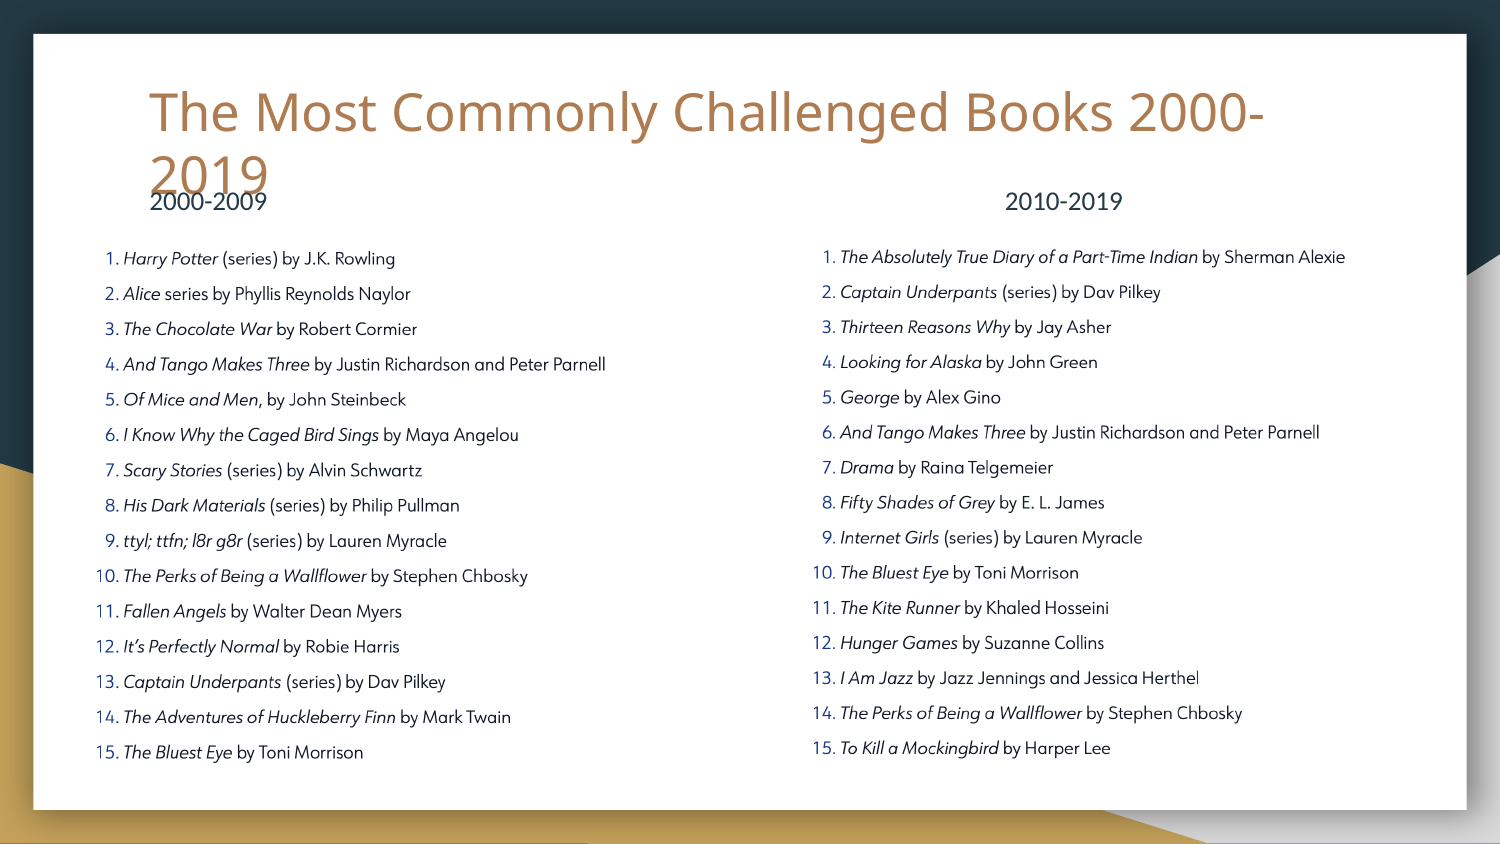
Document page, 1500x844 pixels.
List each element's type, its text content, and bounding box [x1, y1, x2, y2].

list 2010-2019 [989, 164, 1140, 232]
list 2000-2009 [134, 164, 285, 232]
title The Most Commonly Challenged Books 2000-2019 [134, 63, 1366, 221]
picture [795, 233, 1409, 769]
picture [76, 233, 708, 769]
